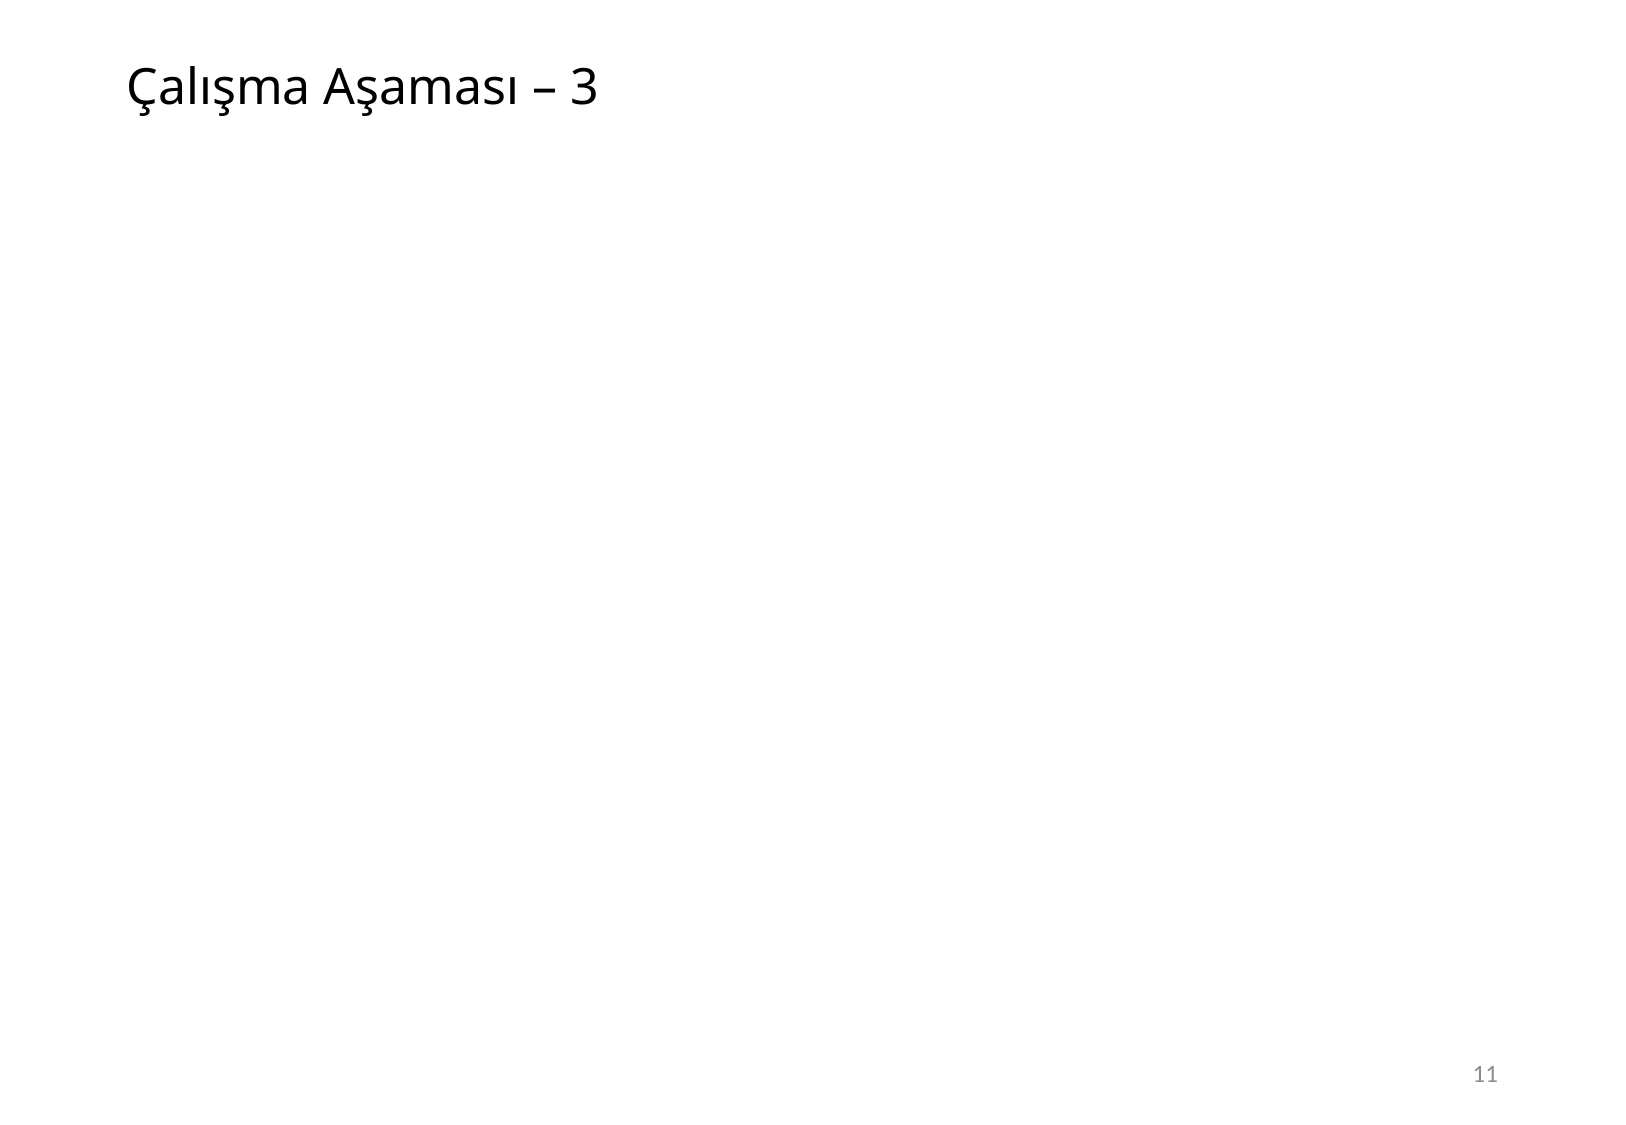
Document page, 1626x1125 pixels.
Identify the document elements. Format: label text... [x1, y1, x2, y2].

slide_number 11 [1147, 1042, 1514, 1103]
title Çalışma Aşaması – 3 [111, 22, 1514, 154]
